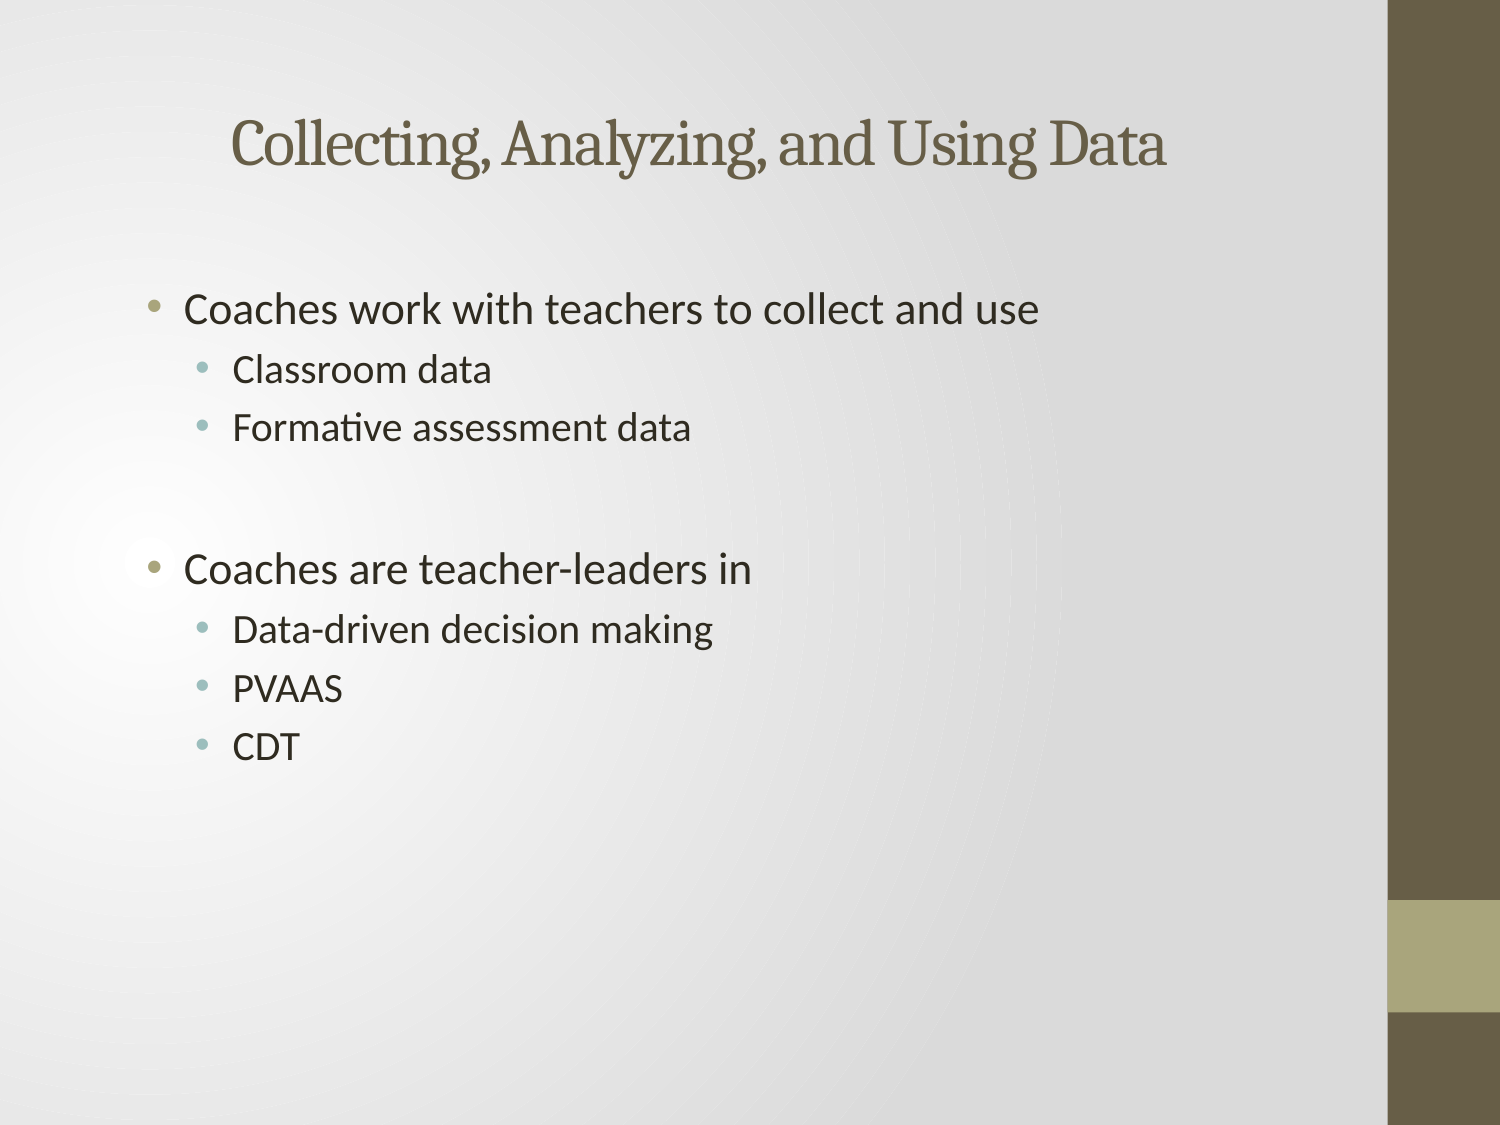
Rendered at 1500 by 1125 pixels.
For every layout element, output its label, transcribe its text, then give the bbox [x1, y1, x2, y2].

list Coaches work with teachers to collect and use Classroom data Formative assessment data Coaches are teacher-leaders in Data-driven decision making PVAAS CDT [112, 271, 1463, 1014]
title Collecting, Analyzing, and Using Data [75, 45, 1325, 233]
